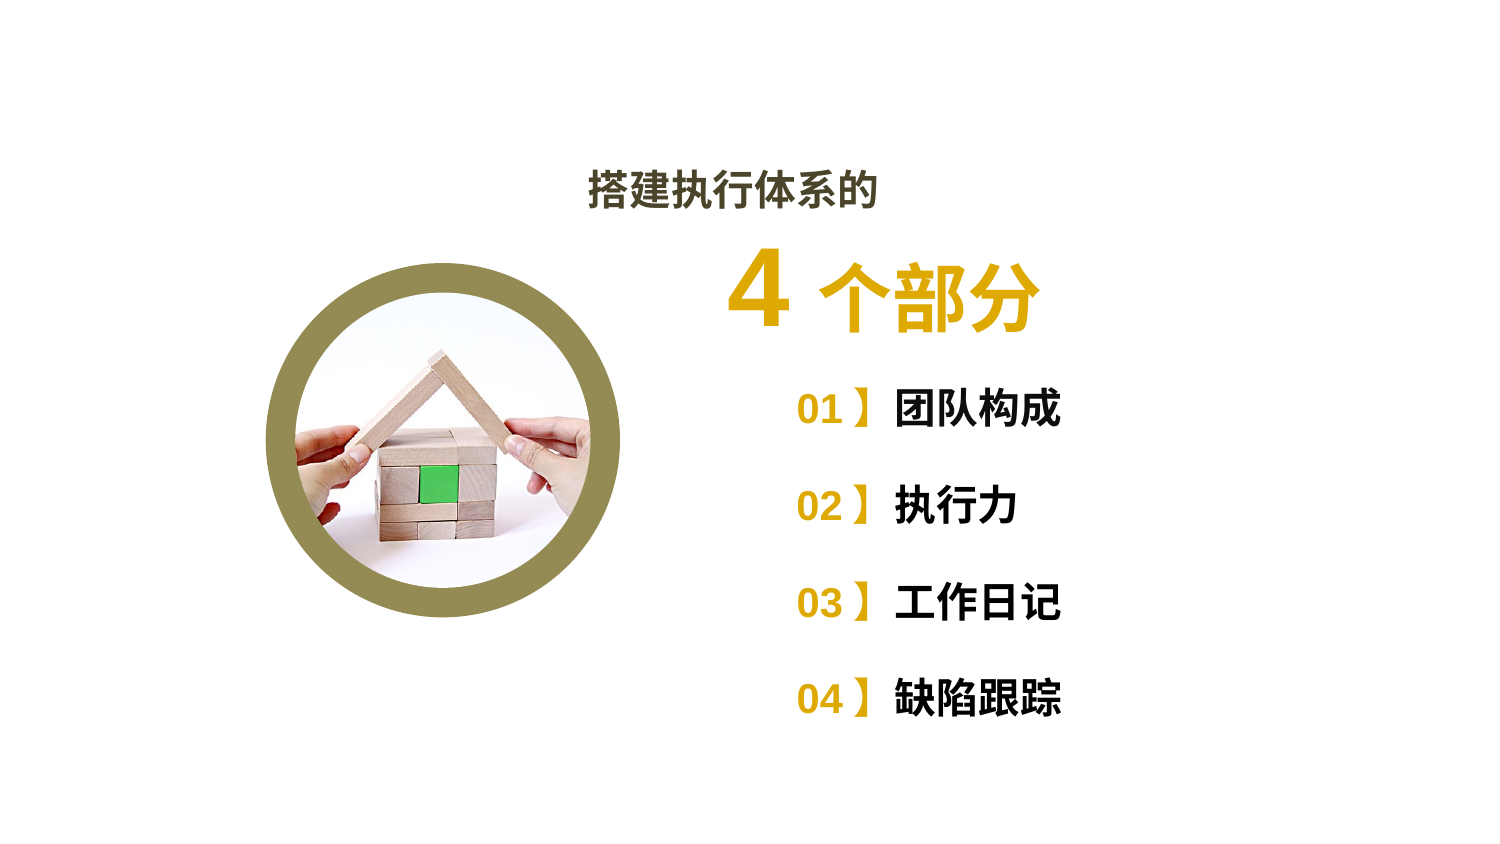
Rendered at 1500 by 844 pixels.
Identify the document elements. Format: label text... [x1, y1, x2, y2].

text_box [263, 348, 289, 533]
text_box 02】执行力 [781, 471, 1035, 536]
text_box 04】缺陷跟踪 [781, 664, 1077, 730]
text_box [594, 356, 623, 537]
picture [294, 292, 591, 589]
text_box [354, 596, 532, 620]
text_box 01】团队构成 [781, 374, 1077, 440]
text_box 03】工作日记 [781, 567, 1077, 633]
text_box 搭建执行体系的 4个部分 [572, 156, 1058, 356]
text_box [345, 260, 541, 290]
